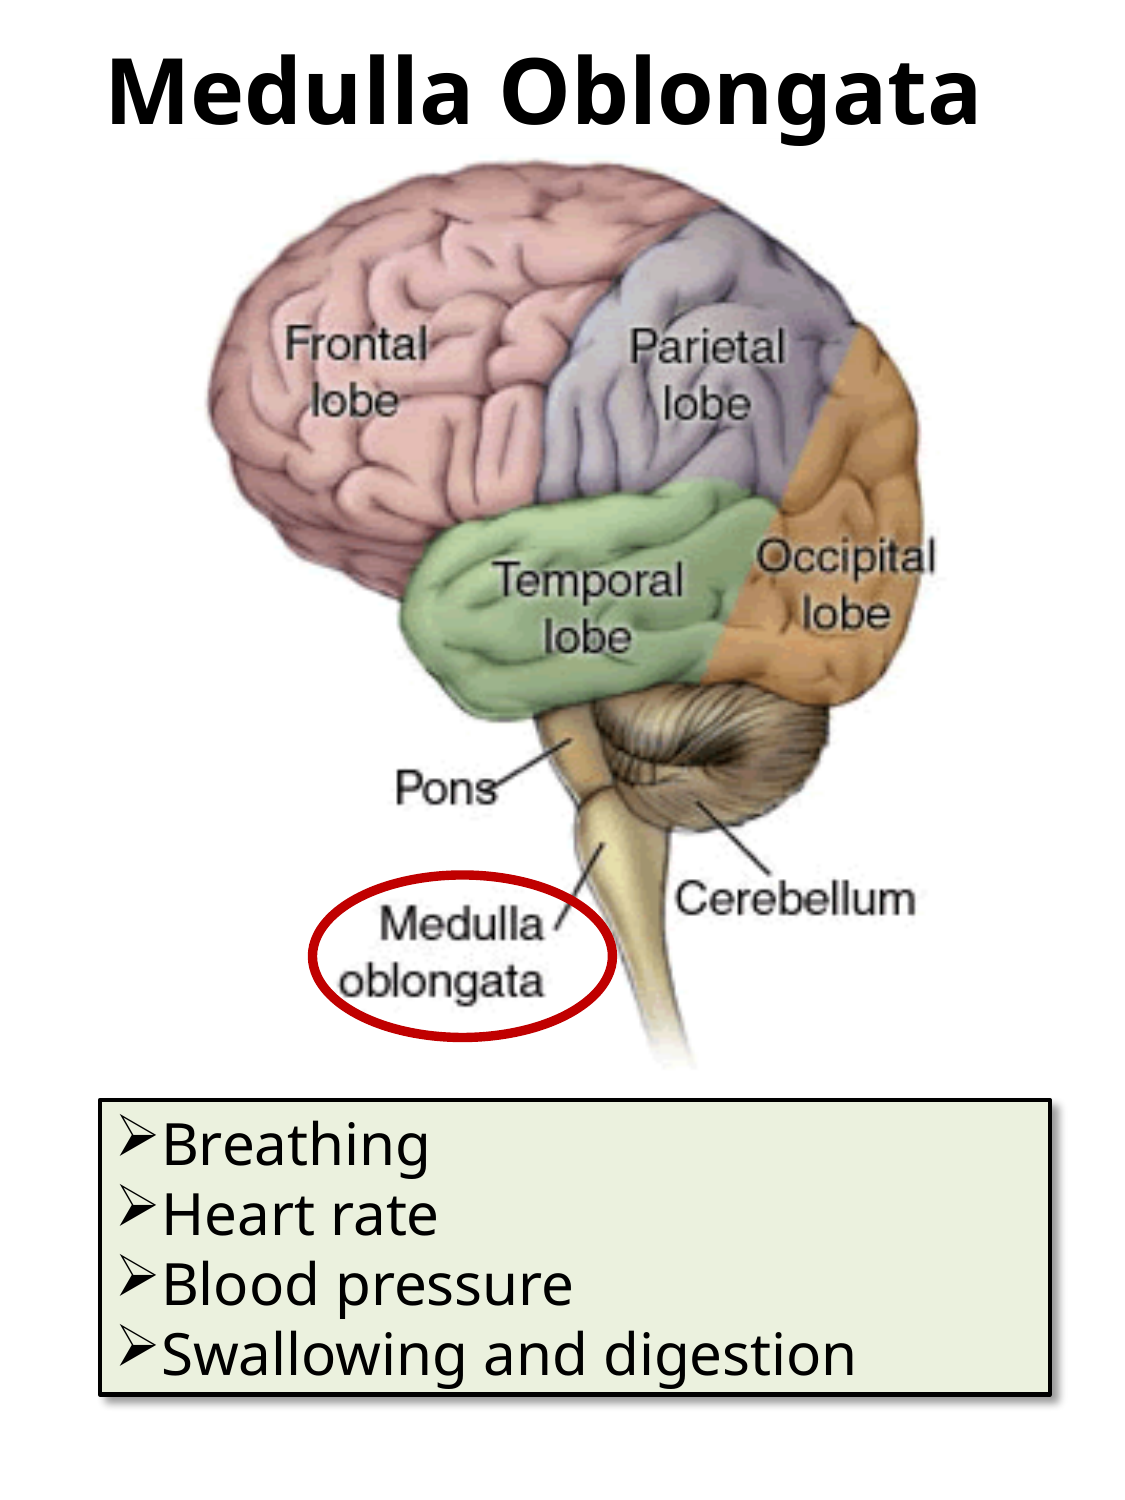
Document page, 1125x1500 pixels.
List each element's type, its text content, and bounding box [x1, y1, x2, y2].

title Medulla Oblongata [50, 0, 1038, 175]
picture [187, 137, 963, 1083]
text_box Breathing Heart rate Blood pressure Swallowing and digestion [99, 1099, 1050, 1395]
